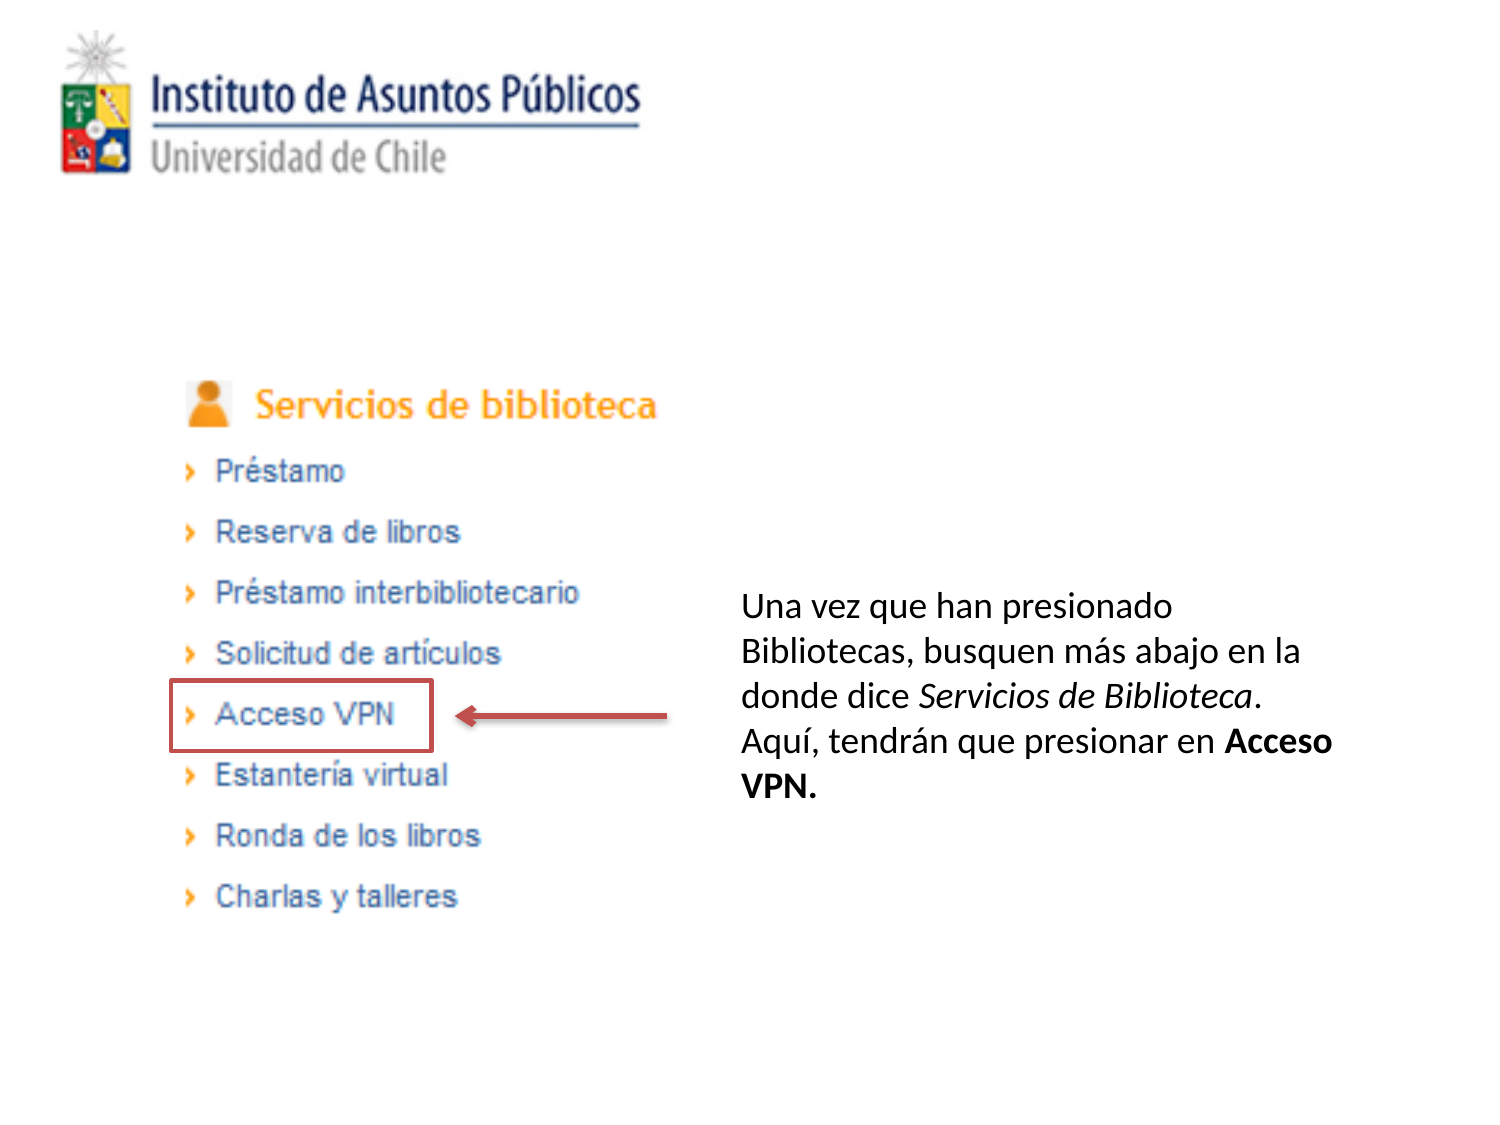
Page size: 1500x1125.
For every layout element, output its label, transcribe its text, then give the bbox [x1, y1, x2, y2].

text_box Una vez que han presionado Bibliotecas, busquen más abajo en la donde dice Servicios de Biblioteca. Aquí, tendrán que presionar en Acceso VPN. [726, 573, 1353, 859]
picture [158, 347, 705, 966]
picture [29, 30, 705, 209]
